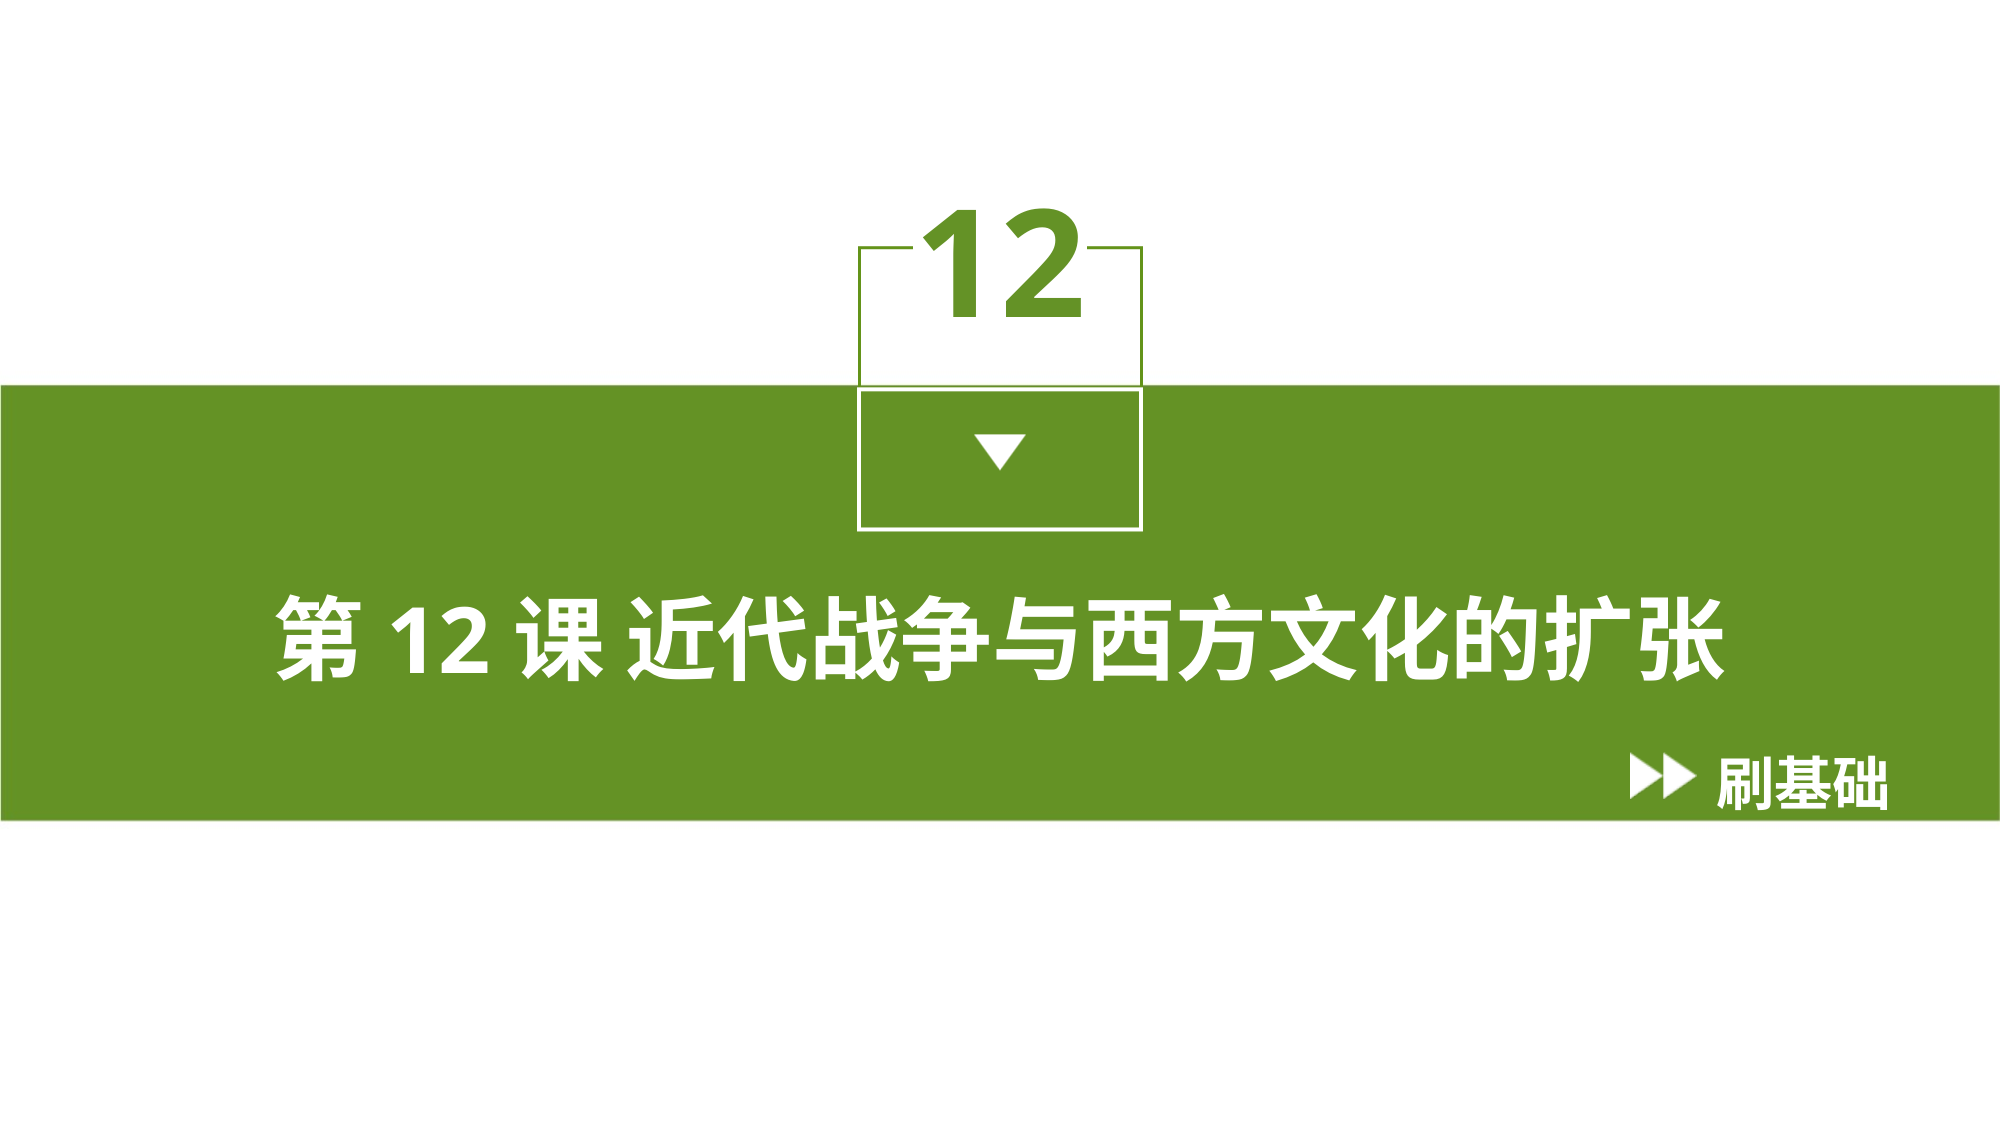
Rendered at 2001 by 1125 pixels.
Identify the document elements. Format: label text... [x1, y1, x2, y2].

text_box 12 [862, 156, 1139, 353]
text_box 刷基础 [1715, 718, 1997, 812]
text_box 第12课 近代战争与西方文化的扩张 [0, 572, 2000, 699]
picture [0, 0, 2000, 572]
picture [0, 699, 2000, 1125]
